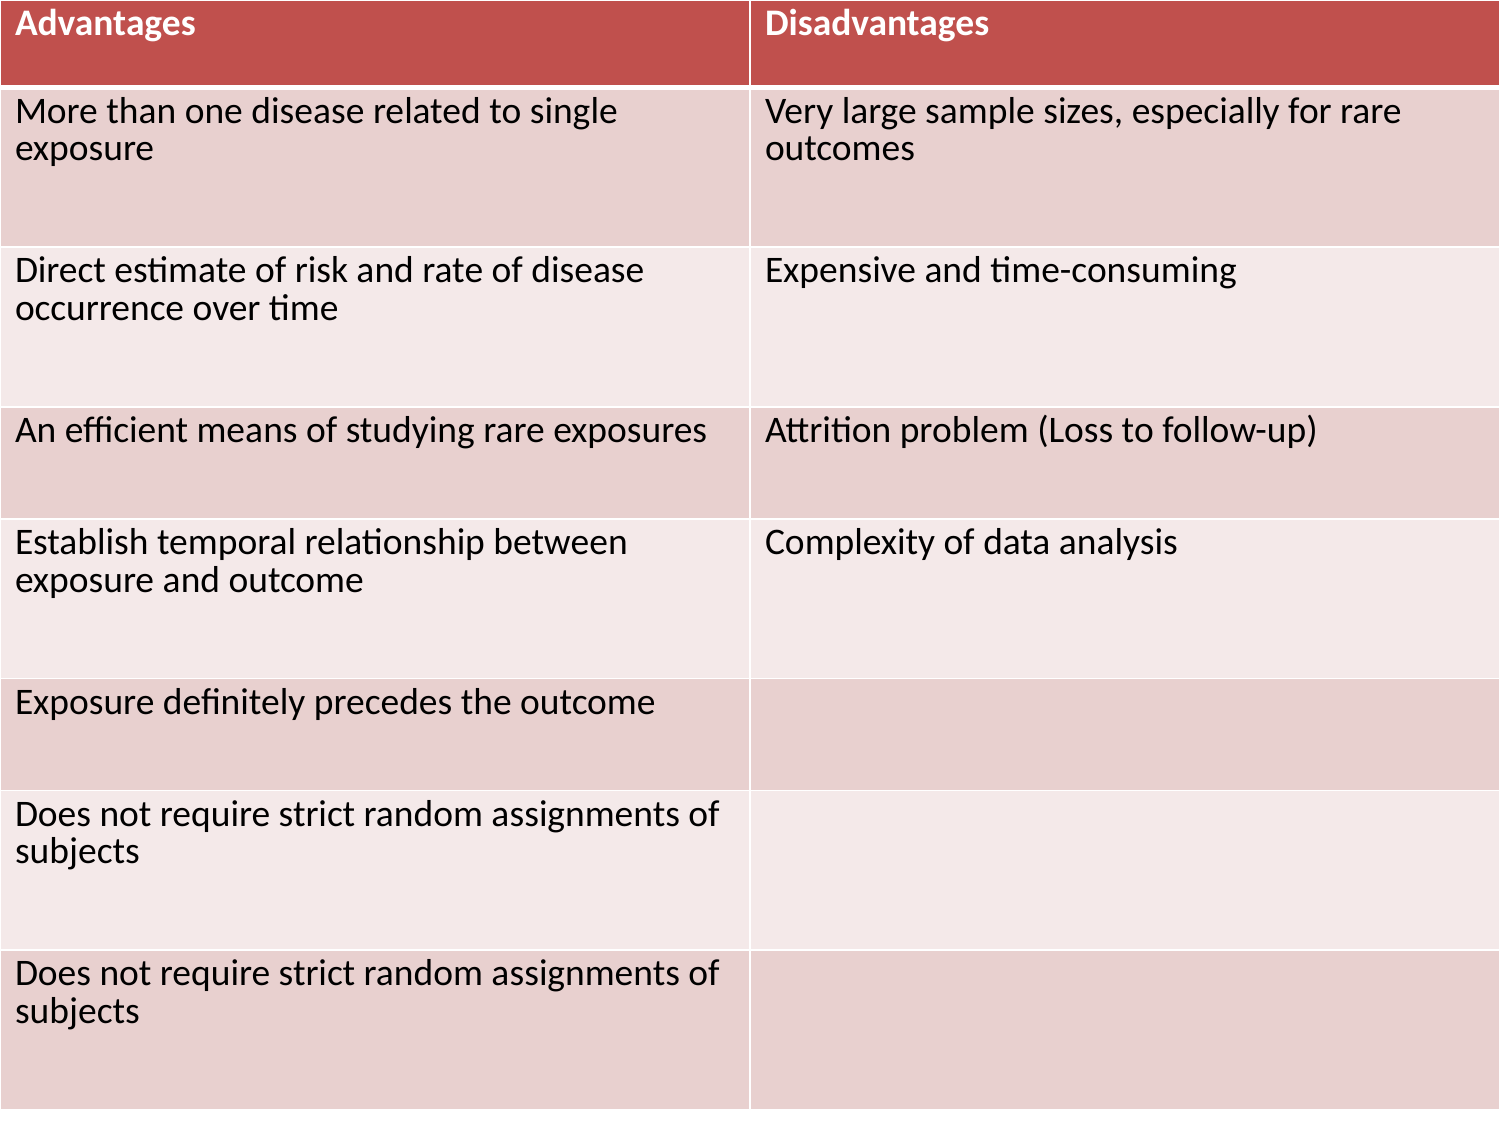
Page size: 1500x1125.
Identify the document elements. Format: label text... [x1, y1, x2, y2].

table_cell Attrition problem (Loss to follow-up) [751, 408, 1499, 518]
table_header Advantages [1, 1, 749, 85]
table_cell Expensive and time-consuming [751, 248, 1499, 406]
table_cell Complexity of data analysis [751, 520, 1499, 678]
table_cell [751, 951, 1499, 1109]
table_header Disadvantages [751, 1, 1499, 85]
table_cell Very large sample sizes, especially for rare outcomes [751, 90, 1499, 246]
table_cell [751, 679, 1499, 790]
table_cell Does not require strict random assignments of subjects [1, 951, 749, 1109]
table_cell An efficient means of studying rare exposures [1, 408, 749, 518]
table_cell More than one disease related to single exposure [1, 90, 749, 246]
table_cell Does not require strict random assignments of subjects [1, 791, 749, 949]
table_cell Direct estimate of risk and rate of disease occurrence over time [1, 248, 749, 406]
table_cell Exposure definitely precedes the outcome [1, 679, 749, 790]
table_cell Establish temporal relationship between exposure and outcome [1, 520, 749, 678]
table_cell [751, 791, 1499, 949]
